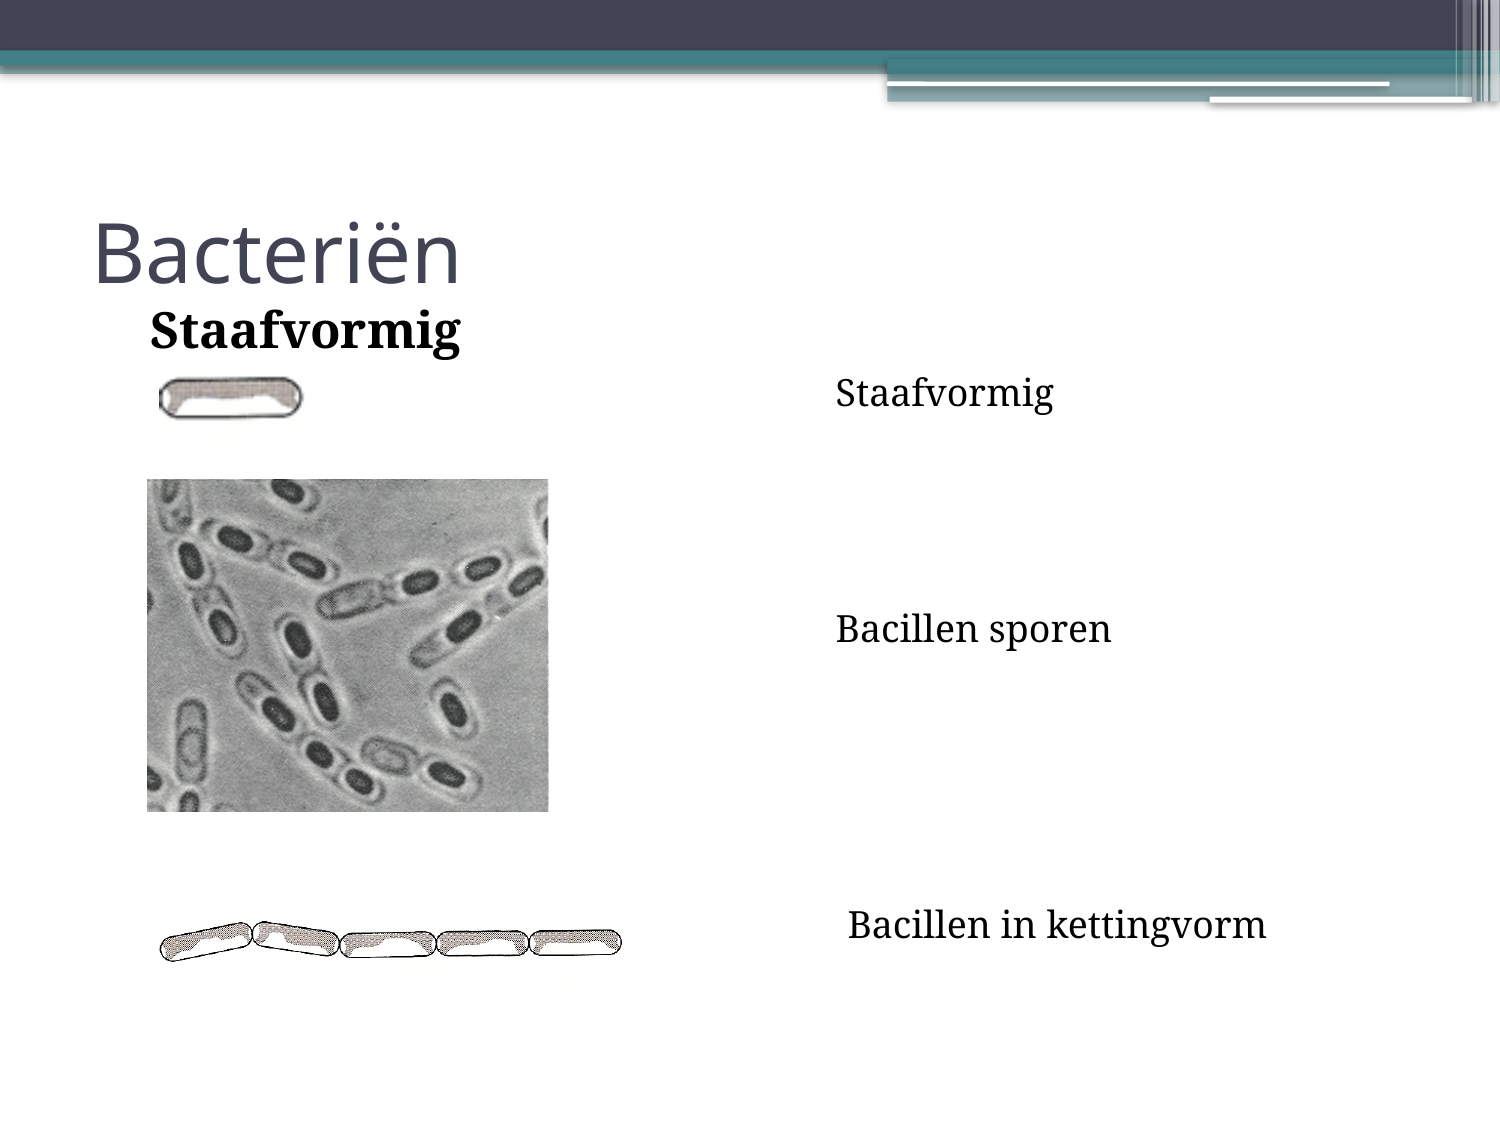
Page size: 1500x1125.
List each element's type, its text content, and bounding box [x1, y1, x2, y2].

picture [159, 337, 309, 445]
text_box Bacillen in kettingvorm [832, 893, 1294, 953]
picture [147, 479, 549, 812]
text_box Staafvormig [820, 361, 1199, 422]
text_box Staafvormig [135, 291, 845, 367]
title Bacteriën [76, 162, 1427, 338]
text_box Bacillen sporen [820, 597, 1199, 658]
picture [111, 869, 648, 988]
